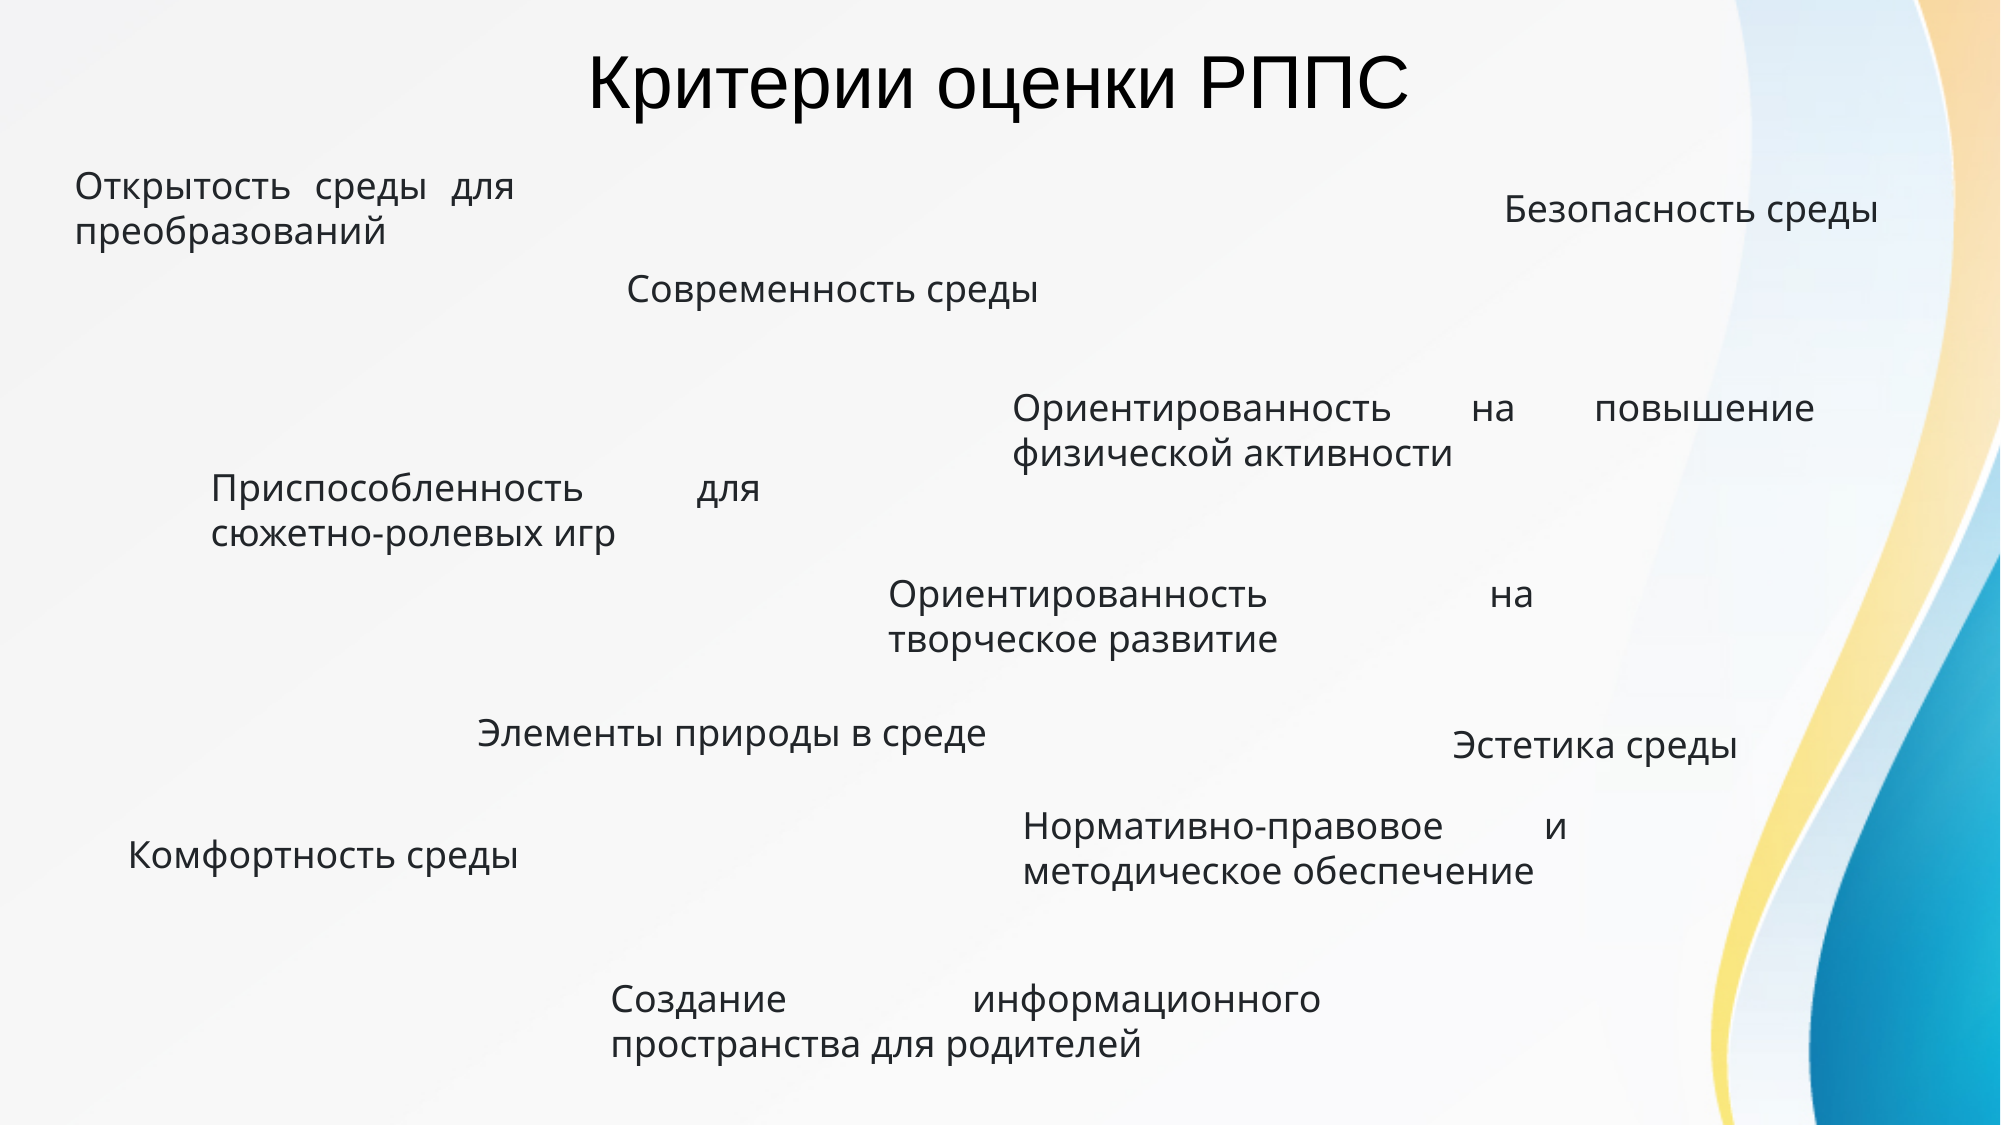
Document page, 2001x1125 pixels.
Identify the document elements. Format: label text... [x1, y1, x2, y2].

title Критерии оценки РППС [99, 30, 1901, 127]
text_box Открытость среды для преобразований [59, 154, 531, 260]
text_box Безопасность среды [1489, 177, 1950, 237]
picture [0, 0, 2001, 1125]
text_box Нормативно-правовое и методическое обеспечение [1007, 794, 1583, 900]
text_box Приспособленность для сюжетно-ролевых игр [195, 456, 777, 562]
text_box Эстетика среды [1438, 713, 1961, 774]
text_box Современность среды [611, 257, 1100, 318]
text_box Создание информационного пространства для родителей [595, 967, 1337, 1073]
text_box Ориентированность на повышение физической активности [997, 376, 1831, 481]
text_box Ориентированность на творческое развитие [873, 562, 1550, 668]
text_box Элементы природы в среде [462, 701, 1297, 761]
text_box Комфортность среды [112, 823, 947, 884]
